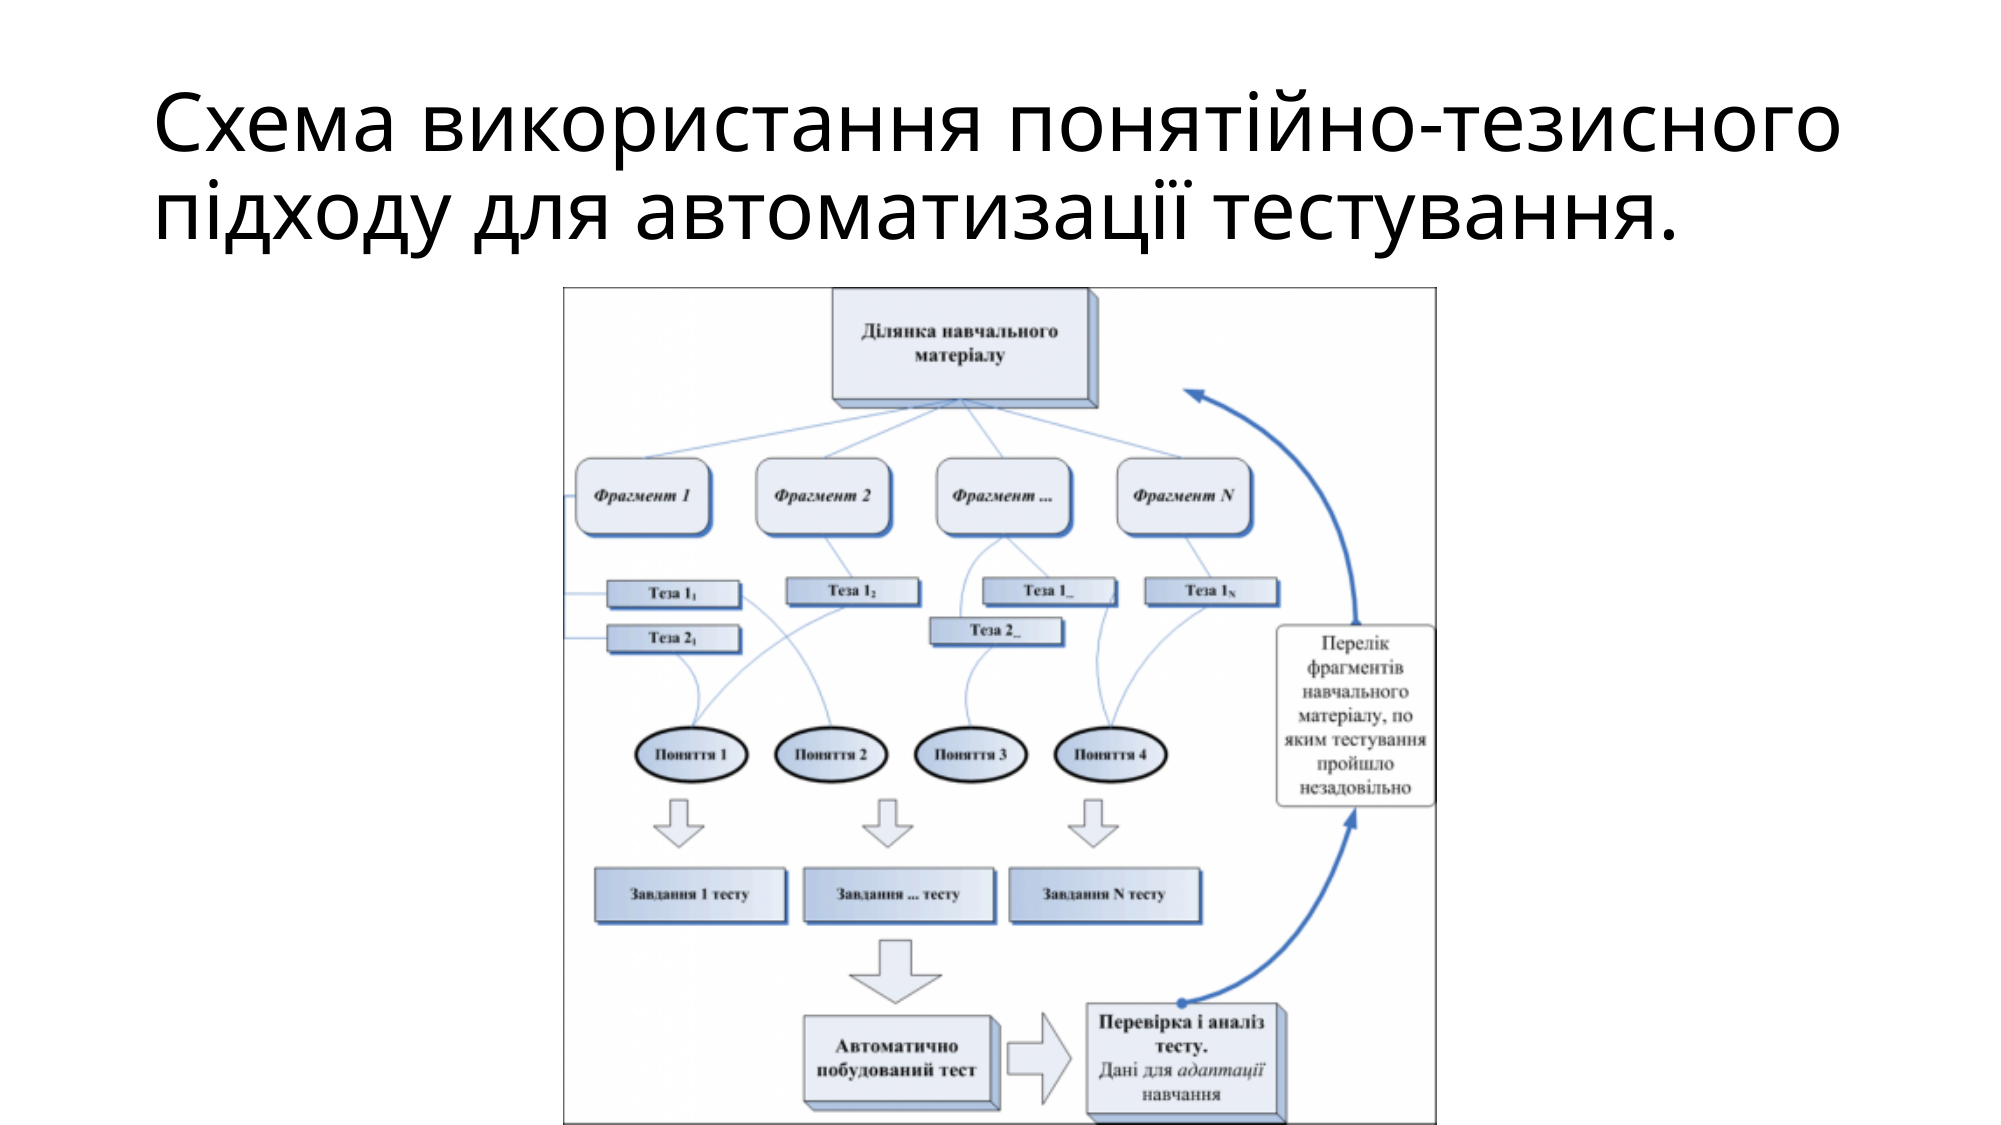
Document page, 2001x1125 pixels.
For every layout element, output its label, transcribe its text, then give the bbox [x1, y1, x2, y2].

title Схема використання понятійно-тезисного підходу для автоматизації тестування. [137, 59, 1863, 278]
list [563, 287, 1437, 1125]
